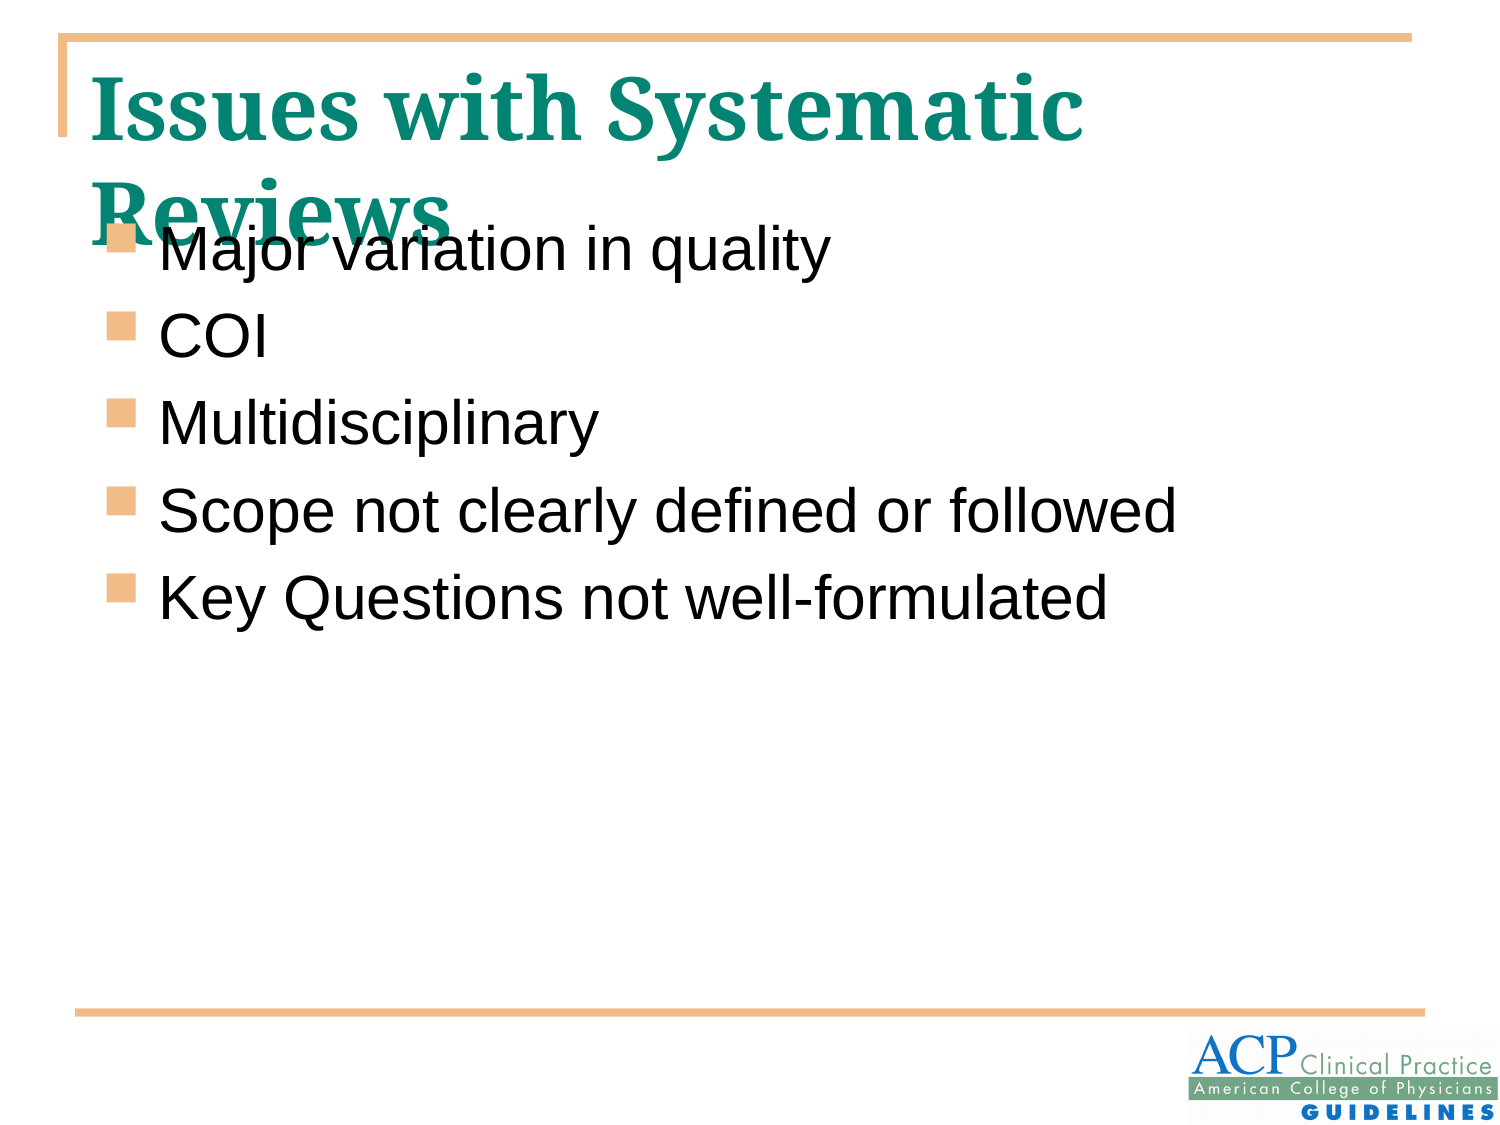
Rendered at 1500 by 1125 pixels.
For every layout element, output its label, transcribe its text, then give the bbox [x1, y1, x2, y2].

list Major variation in quality COI Multidisciplinary Scope not clearly defined or followed Key Questions not well-formulated [87, 199, 1438, 944]
title Issues with Systematic Reviews [74, 45, 1426, 233]
picture [1187, 1026, 1500, 1125]
